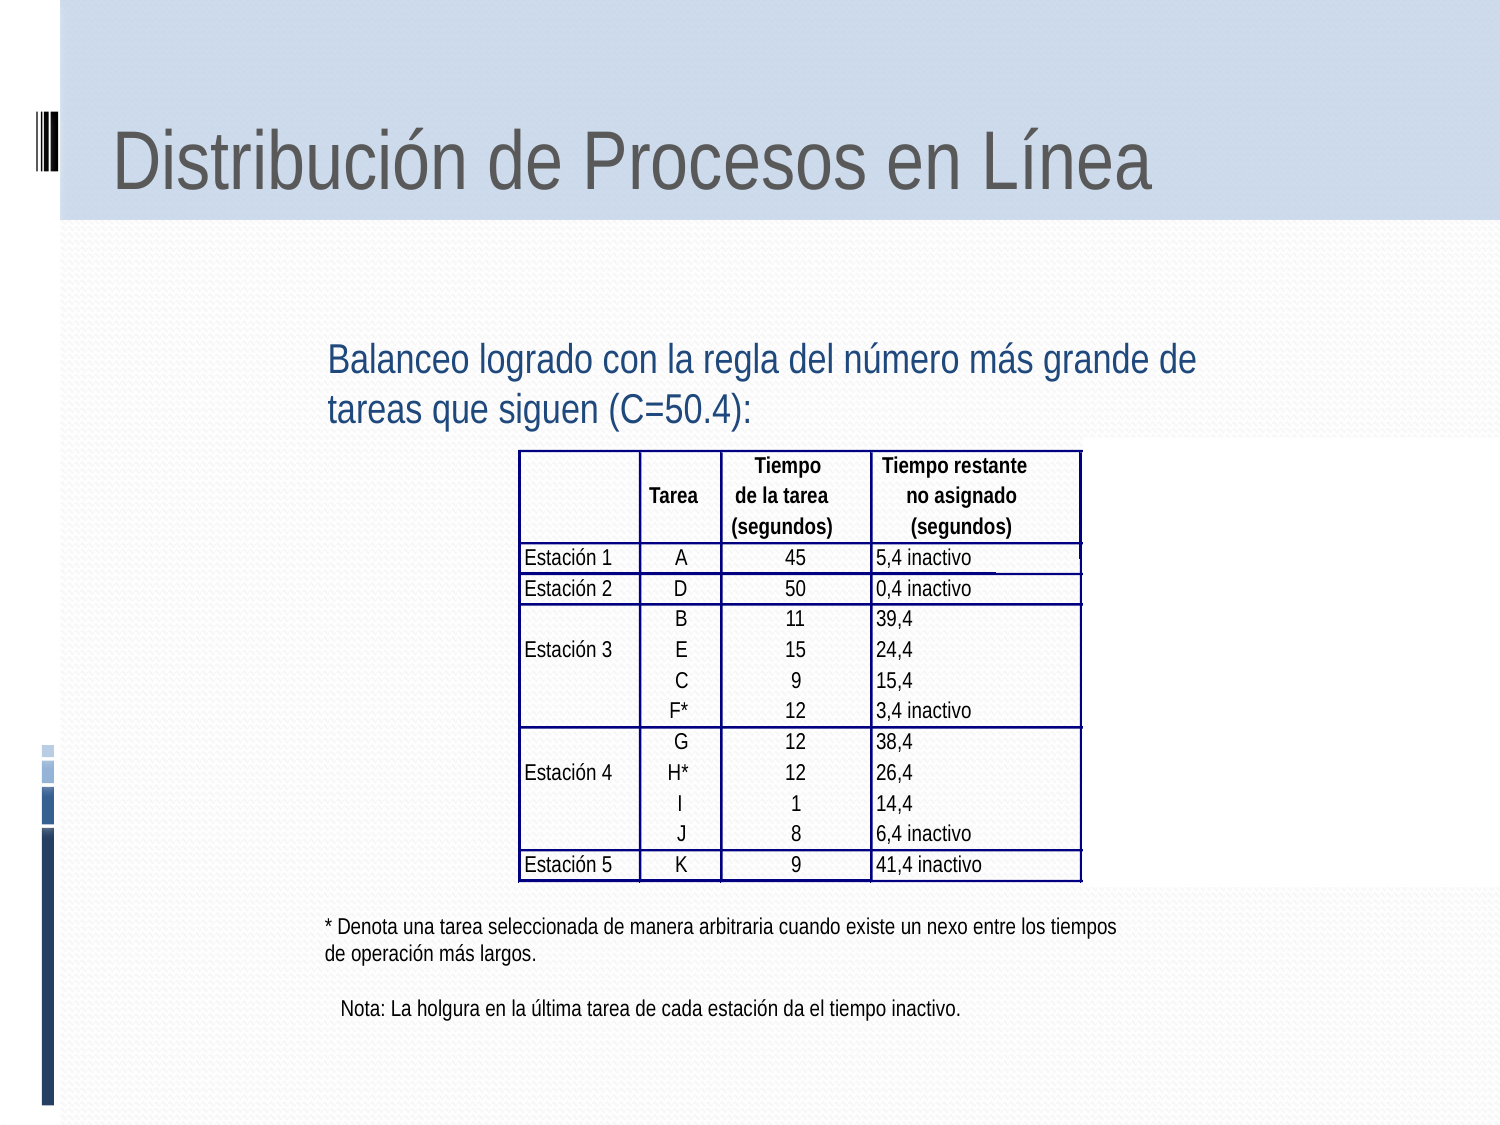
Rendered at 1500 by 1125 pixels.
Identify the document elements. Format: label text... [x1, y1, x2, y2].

text_box Balanceo logrado con la regla del número más grande de tareas que siguen (C=50.4): [312, 324, 1213, 440]
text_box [518, 437, 1500, 888]
title Distribución de Procesos en Línea [111, 18, 1436, 207]
text_box * Denota una tarea seleccionada de manera arbitraria cuando existe un nexo entre los tiempos de operación más largos. Nota: La holgura en la última tarea de cada estación da el tiempo inactivo. [324, 911, 1119, 1022]
